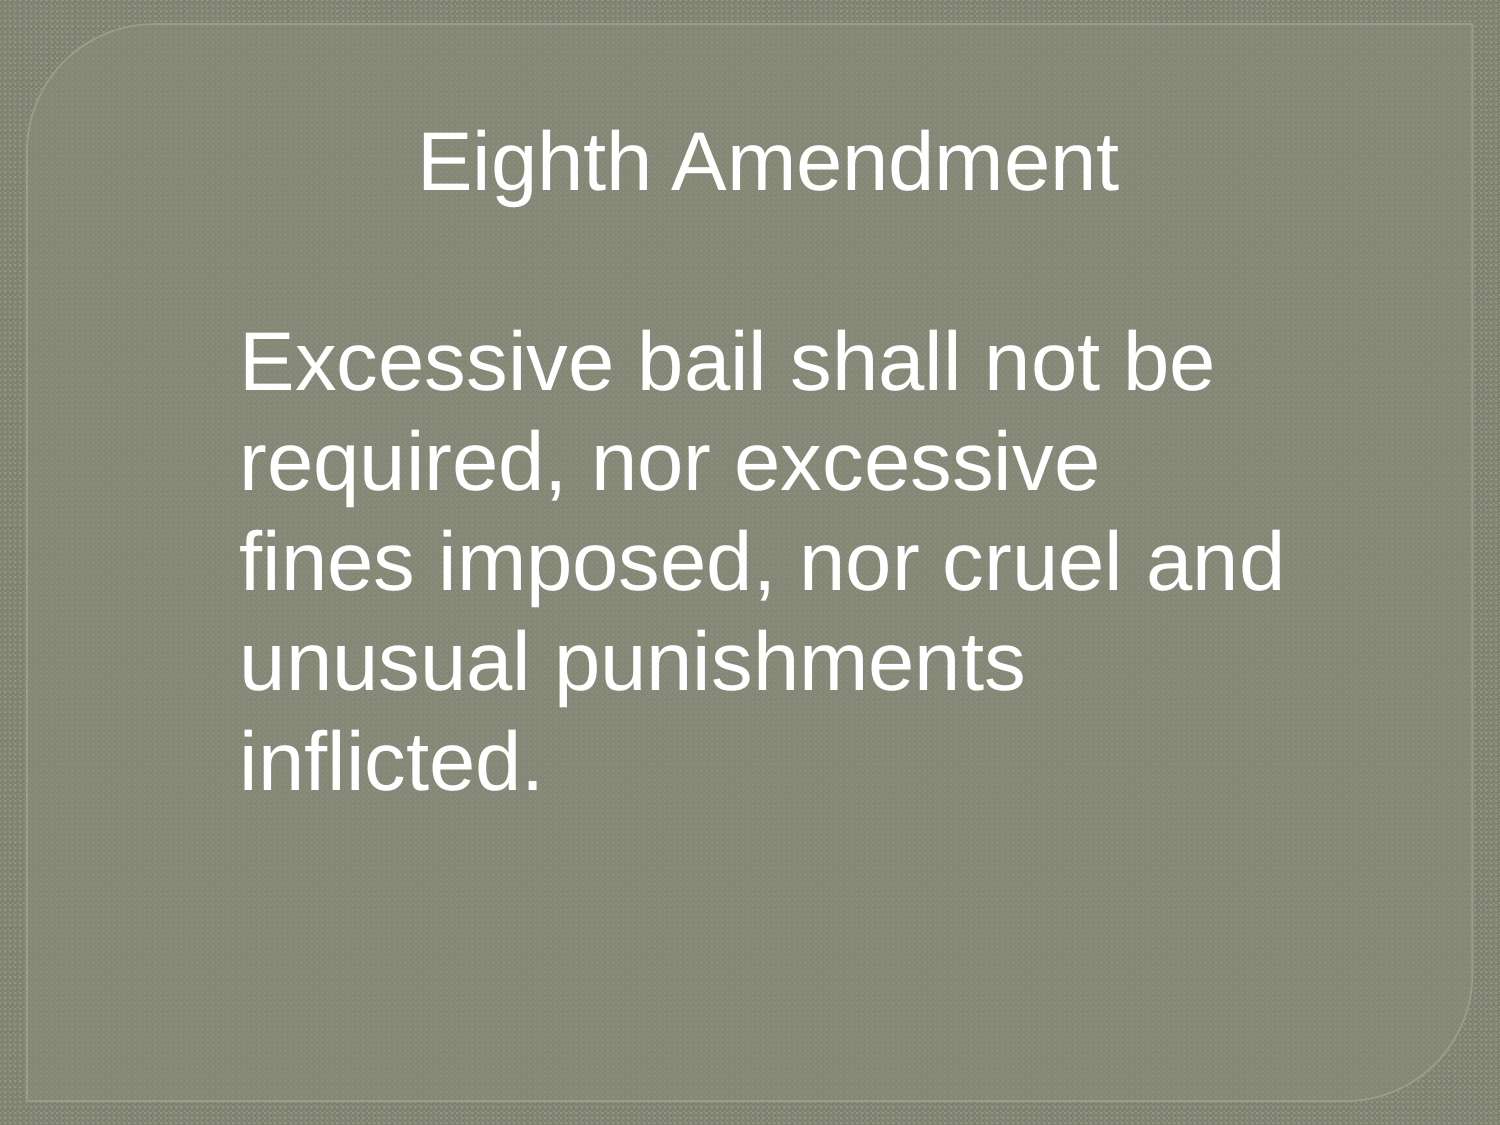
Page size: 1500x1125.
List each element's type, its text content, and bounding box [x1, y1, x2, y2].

text_box Eighth Amendment Excessive bail shall not be required, nor excessive fines imposed, nor cruel and unusual punishments inflicted. [225, 99, 1313, 815]
